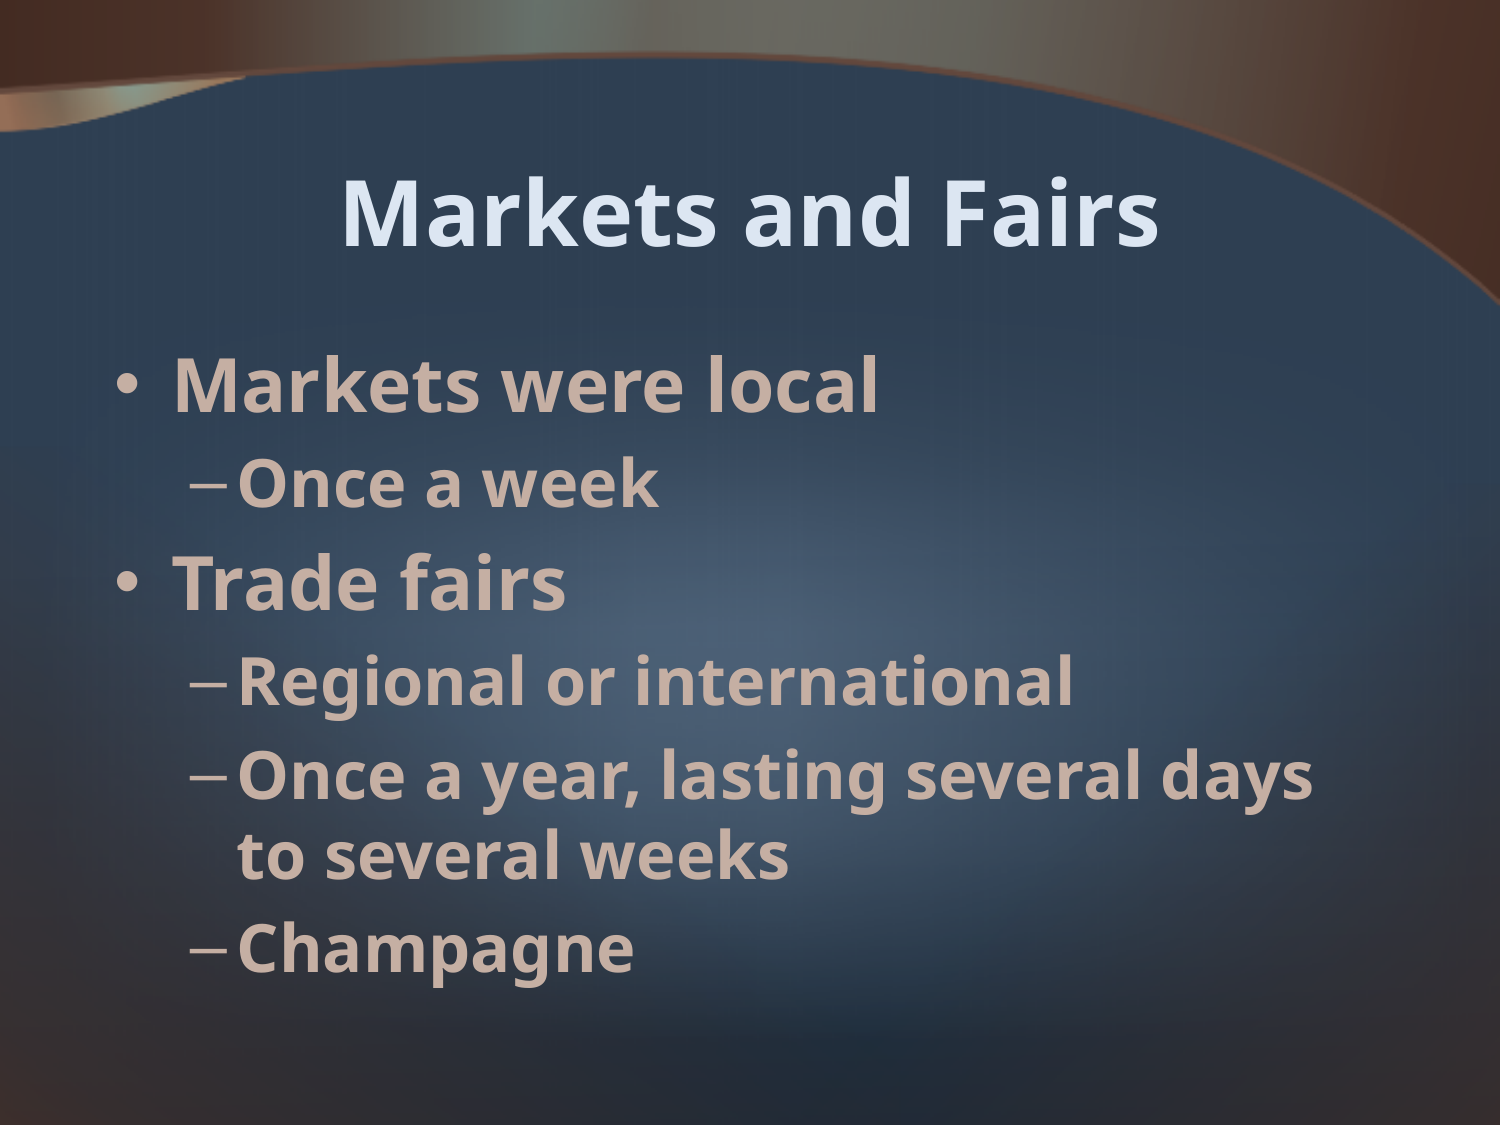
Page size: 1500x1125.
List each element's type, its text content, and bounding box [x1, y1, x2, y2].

title Markets and Fairs [99, 114, 1400, 305]
picture [0, 0, 1500, 1125]
list Markets were local Once a week Trade fairs Regional or international Once a year, lasting several days to several weeks Champagne [99, 329, 1401, 1073]
